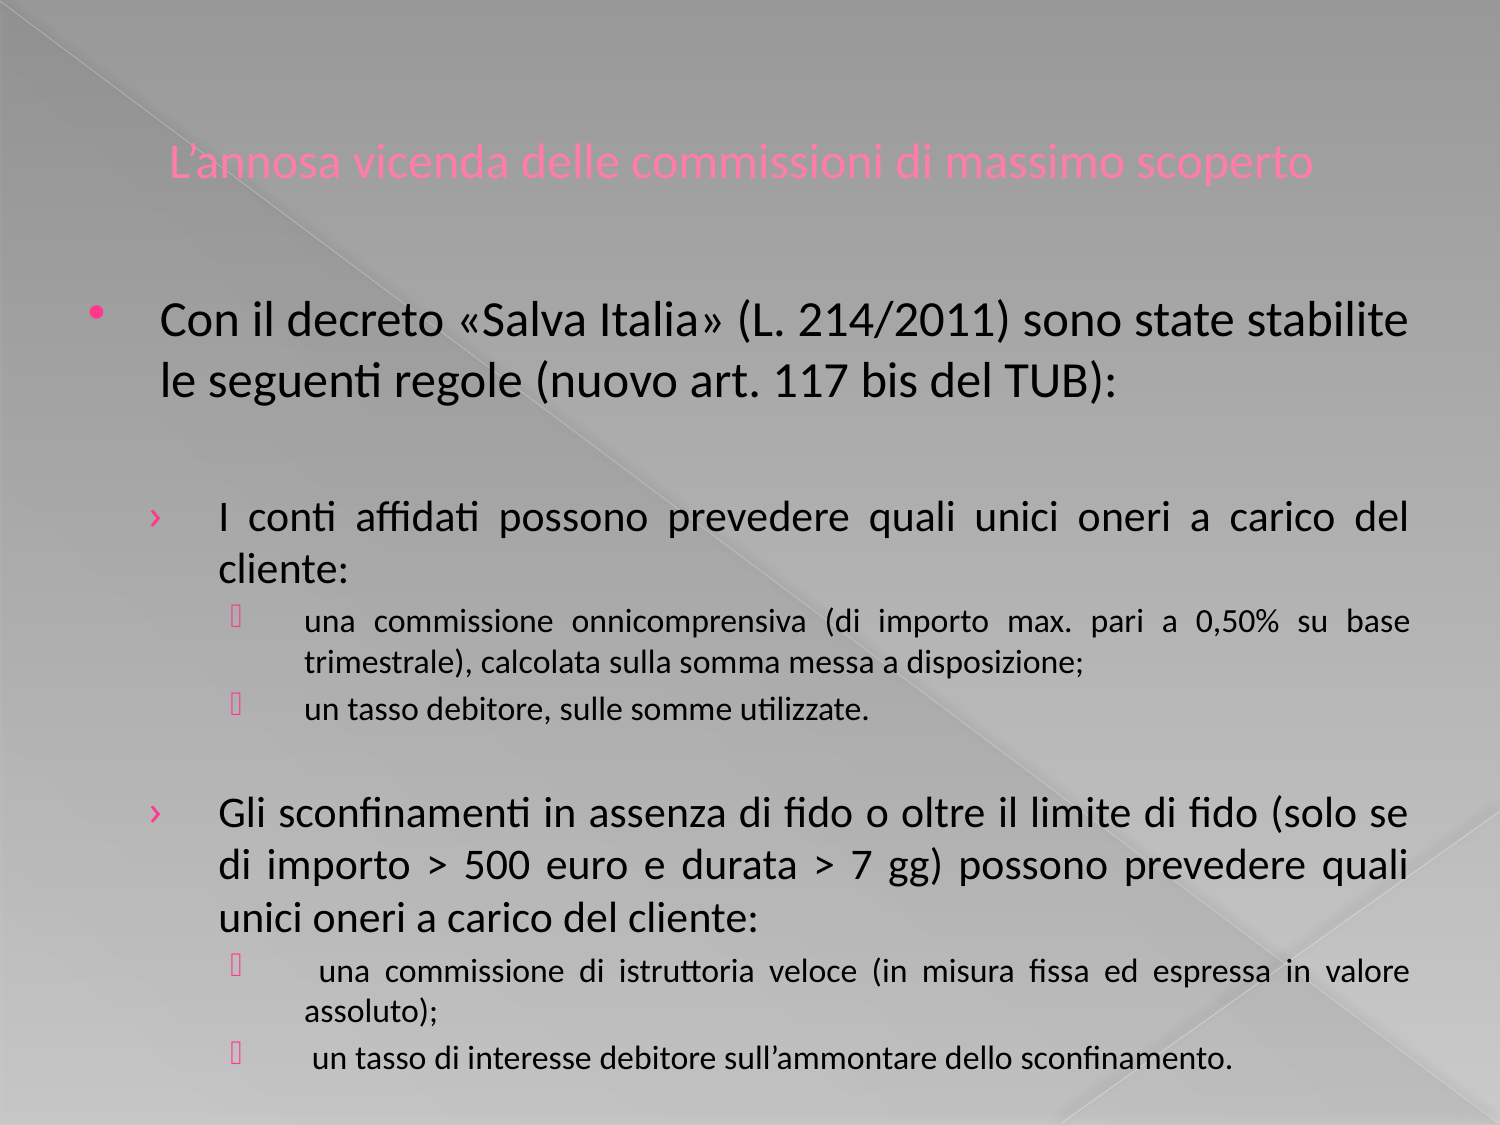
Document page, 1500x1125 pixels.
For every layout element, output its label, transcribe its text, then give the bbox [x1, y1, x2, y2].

title L’annosa vicenda delle commissioni di massimo scoperto [75, 43, 1425, 274]
list Con il decreto «Salva Italia» (L. 214/2011) sono state stabilite le seguenti regole (nuovo art. 117 bis del TUB): I conti affidati possono prevedere quali unici oneri a carico del cliente: una commissione onnicomprensiva (di importo max. pari a 0,50% su base trimestrale), calcolata sulla somma messa a disposizione; un tasso debitore, sulle somme utilizzate. Gli sconfinamenti in assenza di fido o oltre il limite di fido (solo se di importo > 500 euro e durata > 7 gg) possono prevedere quali unici oneri a carico del cliente: una commissione di istruttoria veloce (in misura fissa ed espressa in valore assoluto); un tasso di interesse debitore sull’ammontare dello sconfinamento. [75, 278, 1425, 1094]
